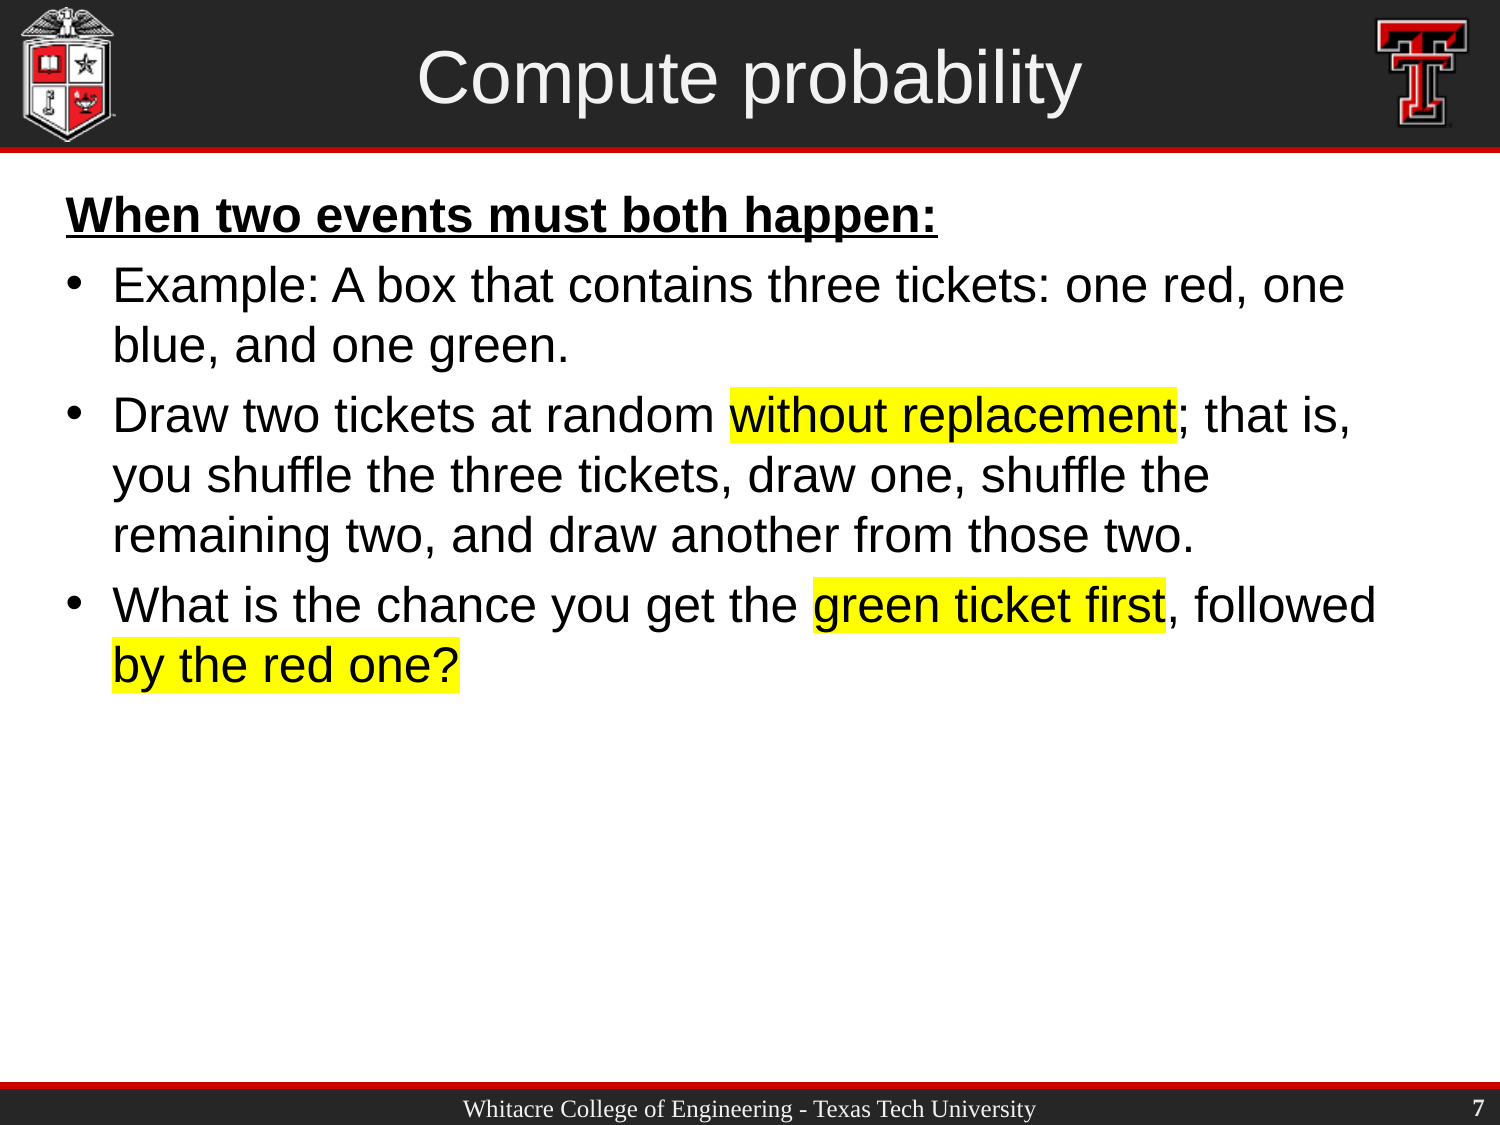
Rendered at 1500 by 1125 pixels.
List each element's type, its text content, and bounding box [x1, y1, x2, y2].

picture [21, 7, 116, 142]
picture [1373, 14, 1472, 128]
slide_number 7 [1392, 1086, 1500, 1125]
title Compute probability [151, 6, 1349, 141]
list When two events must both happen: Example: A box that contains three tickets: one red, one blue, and one green. Draw two tickets at random without replacement; that is, you shuffle the three tickets, draw one, shuffle the remaining two, and draw another from those two. What is the chance you get the green ticket first, followed by the red one? [50, 174, 1431, 1075]
